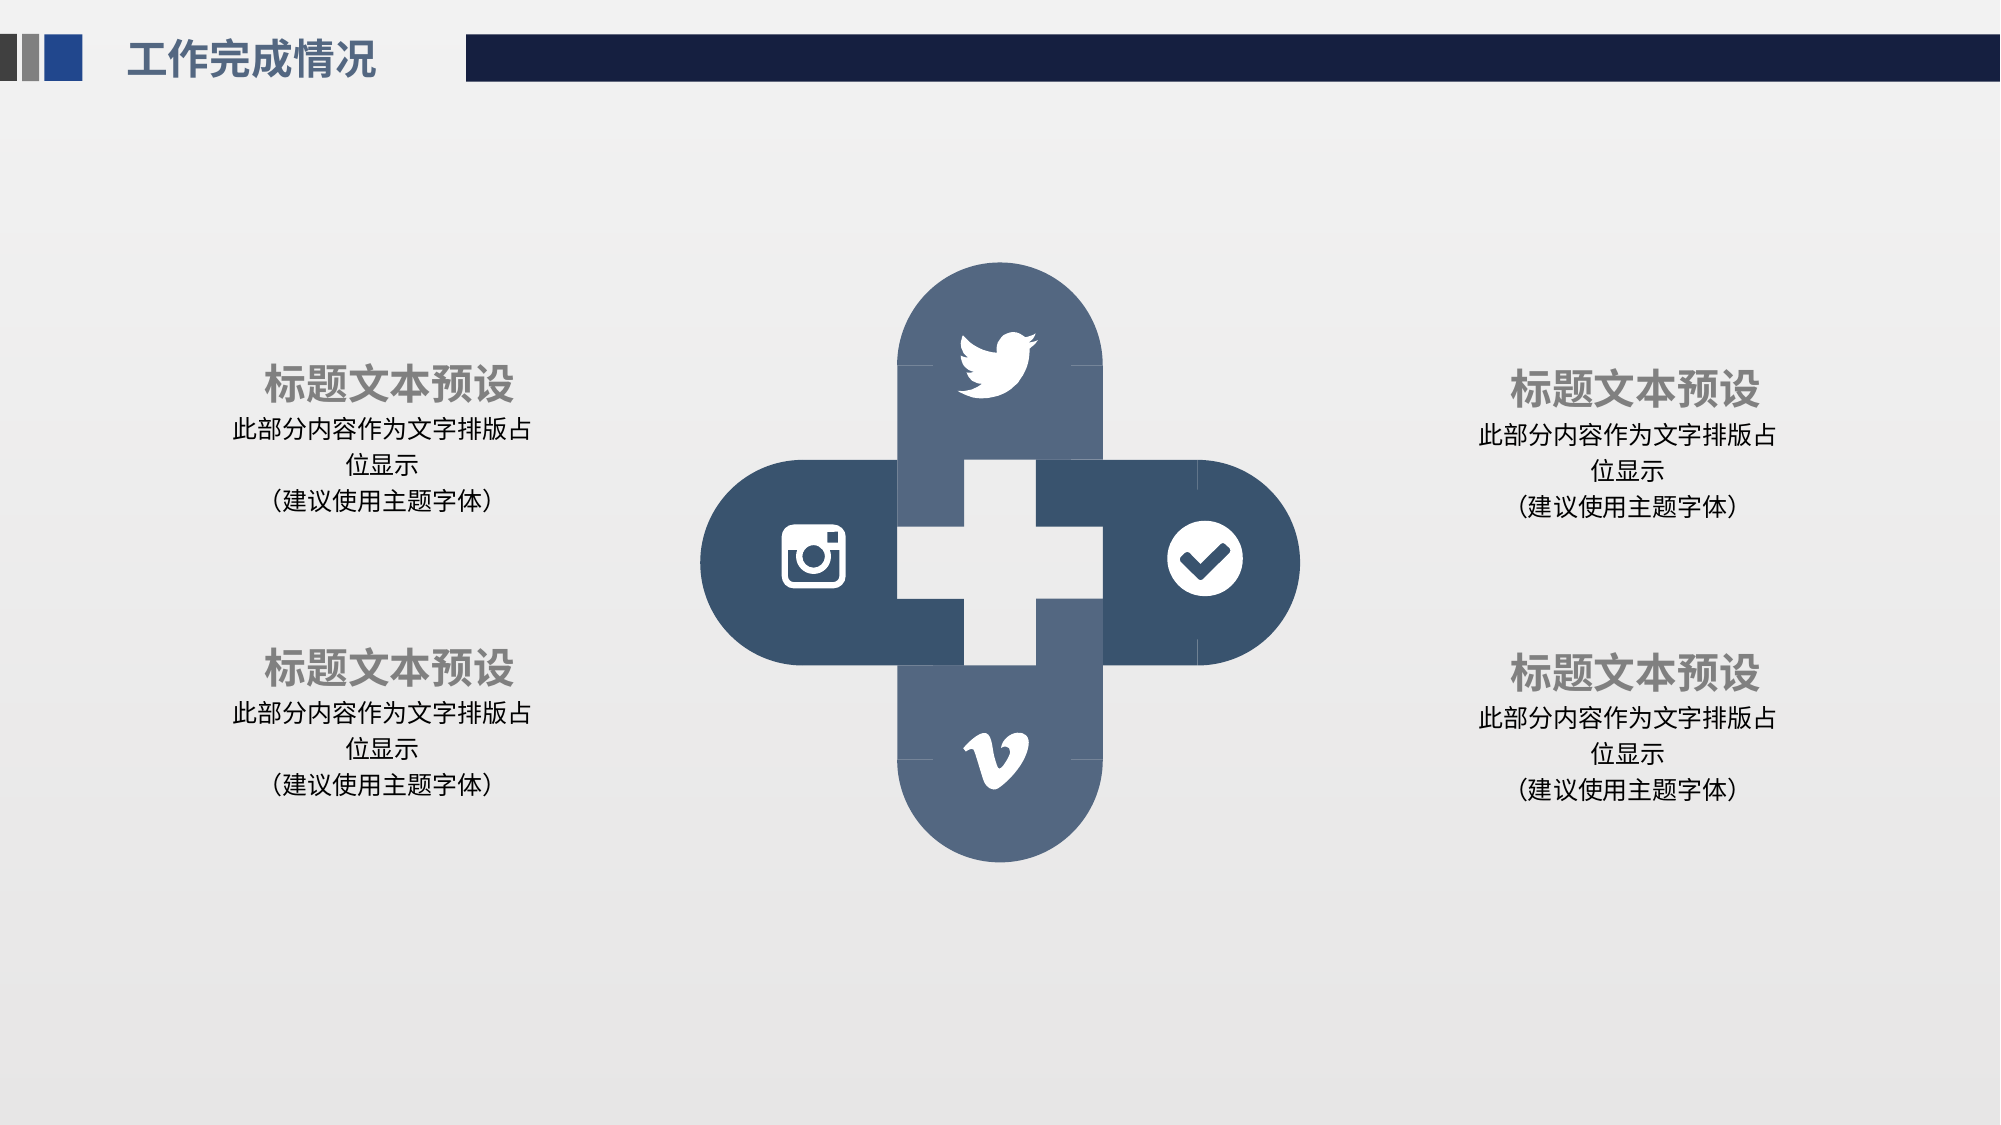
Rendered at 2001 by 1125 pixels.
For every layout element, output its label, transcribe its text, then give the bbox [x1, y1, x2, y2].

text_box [1473, 344, 1799, 462]
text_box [1473, 627, 1799, 745]
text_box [227, 622, 553, 740]
text_box [467, 33, 2000, 83]
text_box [0, 33, 83, 82]
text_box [700, 262, 1301, 863]
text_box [227, 338, 553, 456]
text_box 工作完成情况 [82, 25, 467, 90]
